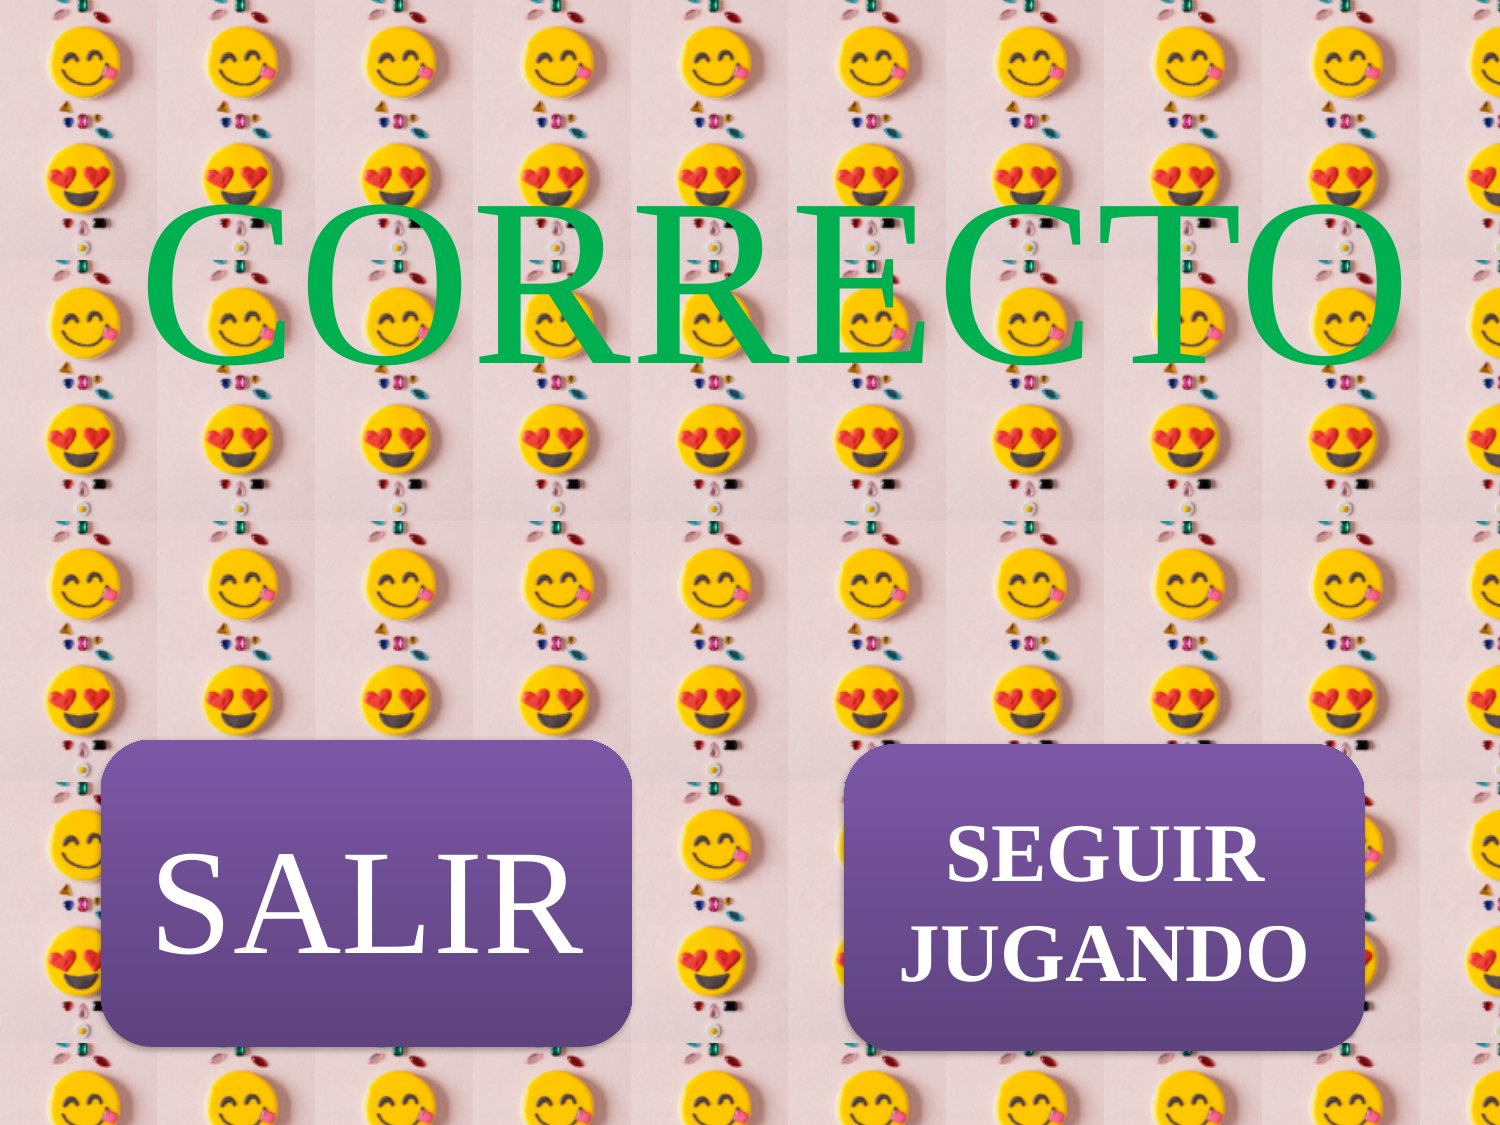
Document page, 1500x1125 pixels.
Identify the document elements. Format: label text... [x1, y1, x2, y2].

picture [0, 0, 1500, 1125]
text_box SALIR [100, 739, 633, 1047]
text_box CORRECTO [123, 116, 1500, 420]
text_box SEGUIR JUGANDO [844, 744, 1365, 1052]
